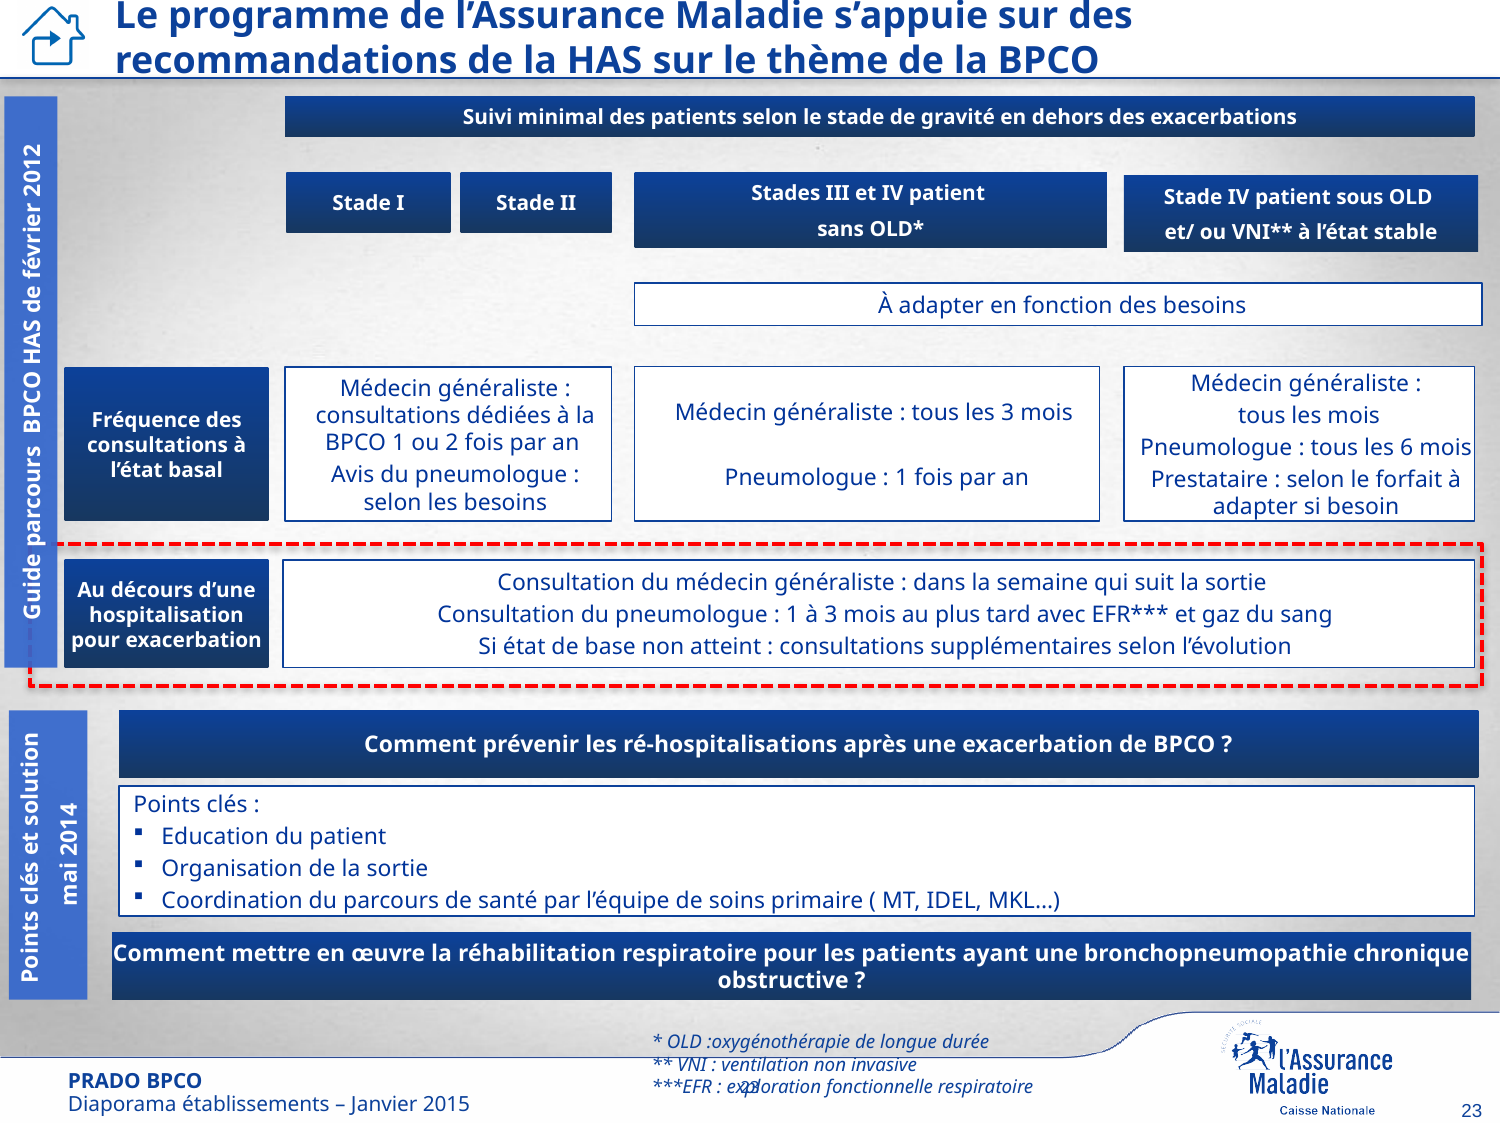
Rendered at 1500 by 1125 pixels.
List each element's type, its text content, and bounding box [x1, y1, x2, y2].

text_box Guide parcours BPCO HAS de février 2012 [4, 96, 58, 668]
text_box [64, 96, 1483, 668]
text_box Points clés : Education du patient Organisation de la sortie Coordination du parcours de santé par l’équipe de soins primaire ( MT, IDEL, MKL…) [119, 785, 1475, 917]
text_box Points clés et solution mai 2014 [8, 710, 88, 1000]
text_box 23 [1446, 1091, 1500, 1125]
picture [0, 79, 1500, 1123]
picture [17, 0, 89, 69]
text_box [29, 543, 1483, 687]
title Le programme de l’Assurance Maladie s’appuie sur des recommandations de la HAS sur le thème de la BPCO [100, 0, 1447, 94]
text_box Comment prévenir les ré-hospitalisations après une exacerbation de BPCO ? [119, 710, 1479, 778]
text_box Comment mettre en œuvre la réhabilitation respiratoire pour les patients ayant une bronchopneumopathie chronique obstructive ? [112, 932, 1472, 1000]
text_box * OLD :oxygénothérapie de longue durée ** VNI : ventilation non invasive ***EFR : exploration fonctionnelle respiratoire [636, 1022, 1121, 1106]
